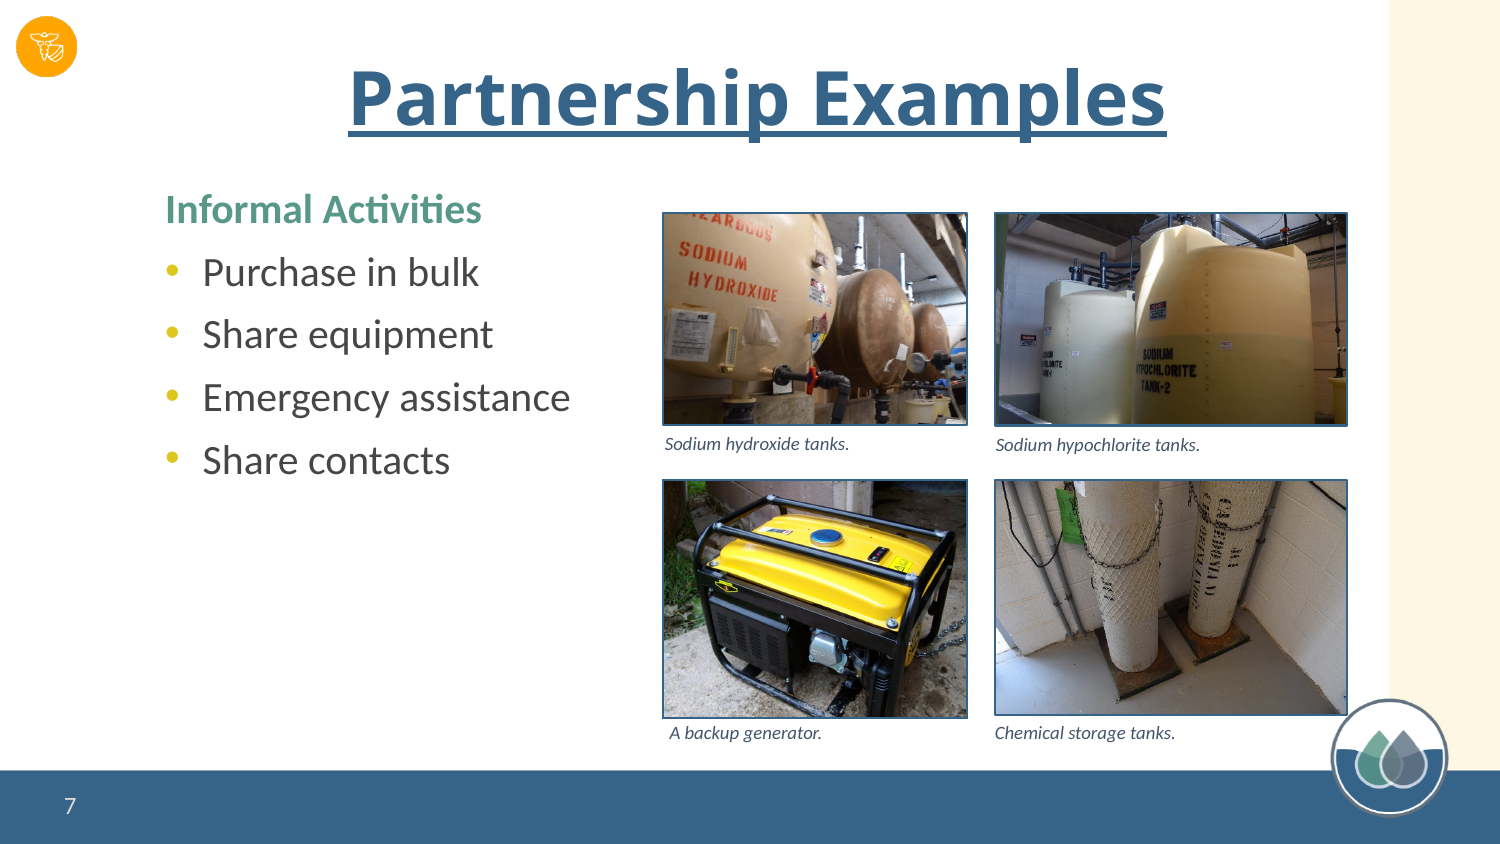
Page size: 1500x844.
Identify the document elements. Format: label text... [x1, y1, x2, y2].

text_box A backup generator. [654, 713, 971, 751]
text_box Sodium hydroxide tanks. [649, 424, 967, 462]
title Partnership Examples [150, 24, 1365, 149]
list Informal Activities Purchase in bulk Share equipment Emergency assistance Share contacts [150, 174, 675, 763]
slide_number 7 [16, 782, 124, 828]
picture [0, 0, 1500, 844]
text_box Chemical storage tanks. [979, 713, 1360, 751]
text_box Sodium hypochlorite tanks. [981, 425, 1298, 463]
